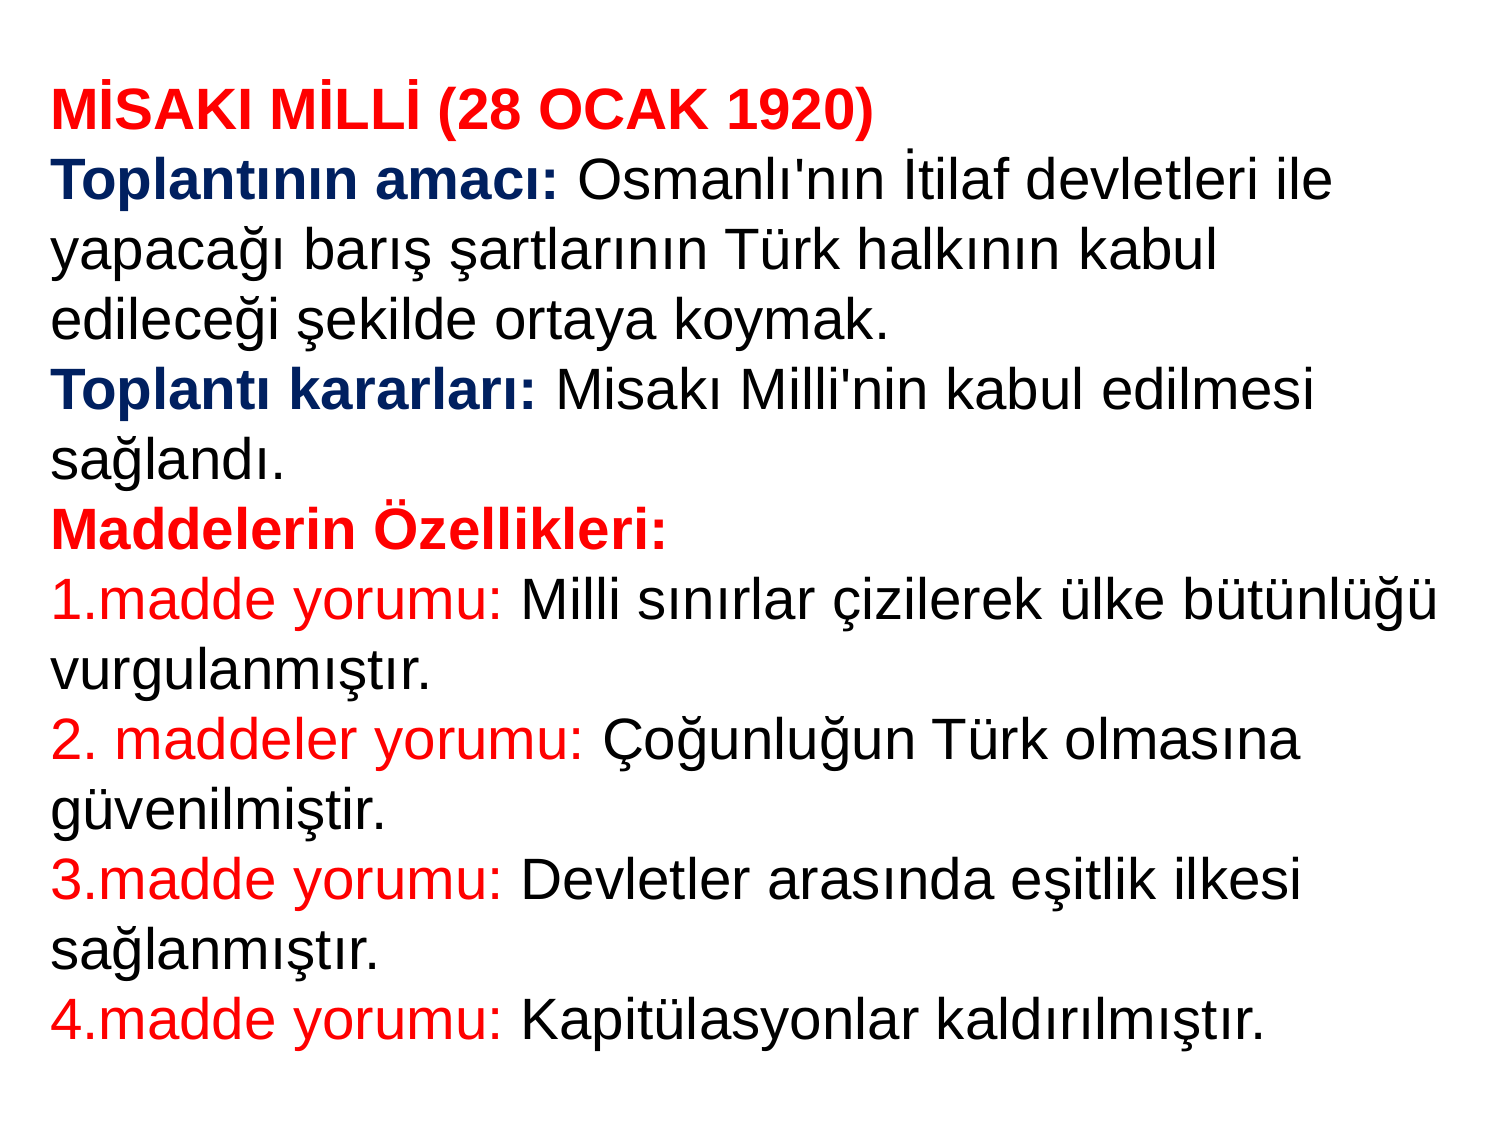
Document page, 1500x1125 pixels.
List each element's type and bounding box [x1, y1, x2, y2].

text_box [35, 63, 1465, 1059]
